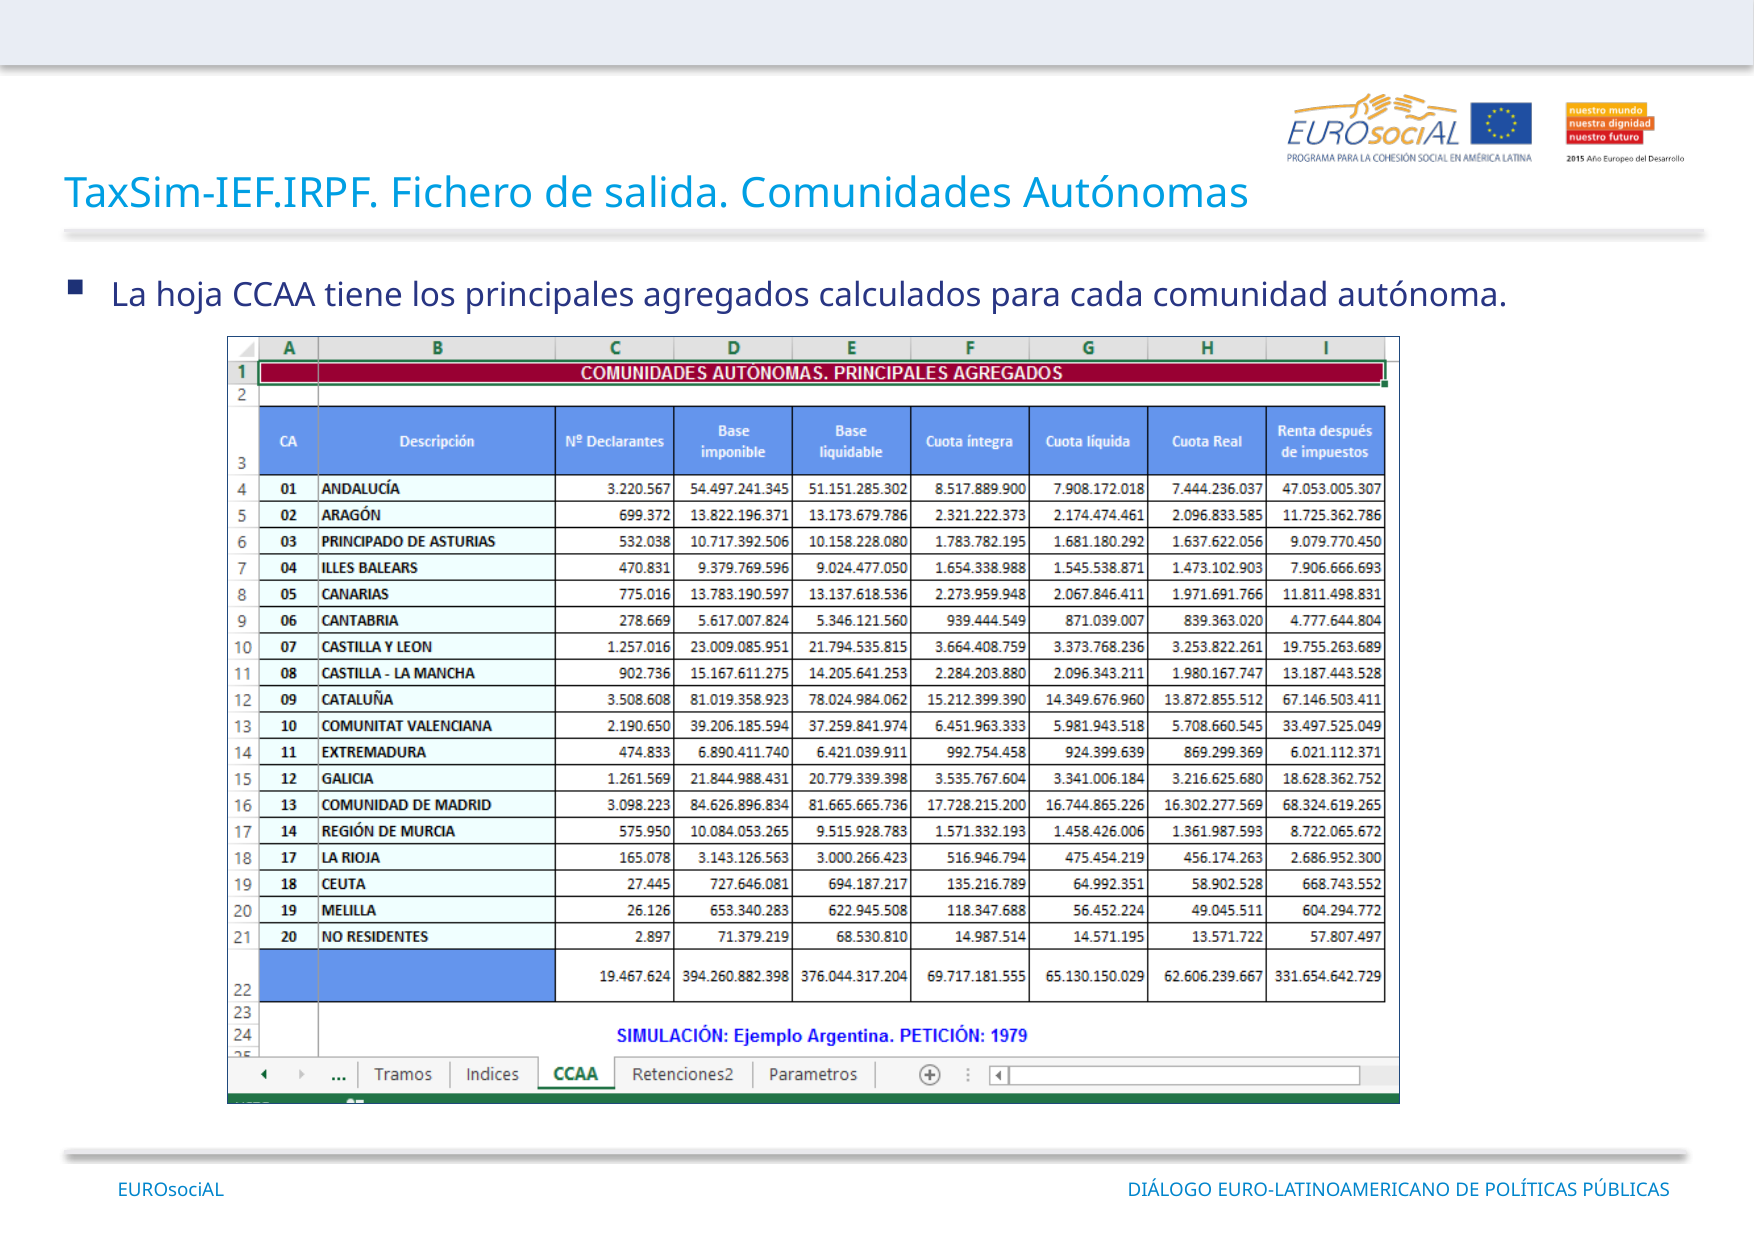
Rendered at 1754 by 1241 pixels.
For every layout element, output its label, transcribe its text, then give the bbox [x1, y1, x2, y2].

picture [226, 336, 1400, 1105]
picture [1278, 88, 1692, 173]
text_box TaxSim-IEF.IRPF. Fichero de salida. Comunidades Autónomas [49, 158, 1628, 233]
text_box La hoja CCAA tiene los principales agregados calculados para cada comunidad autónoma. [64, 254, 1692, 396]
